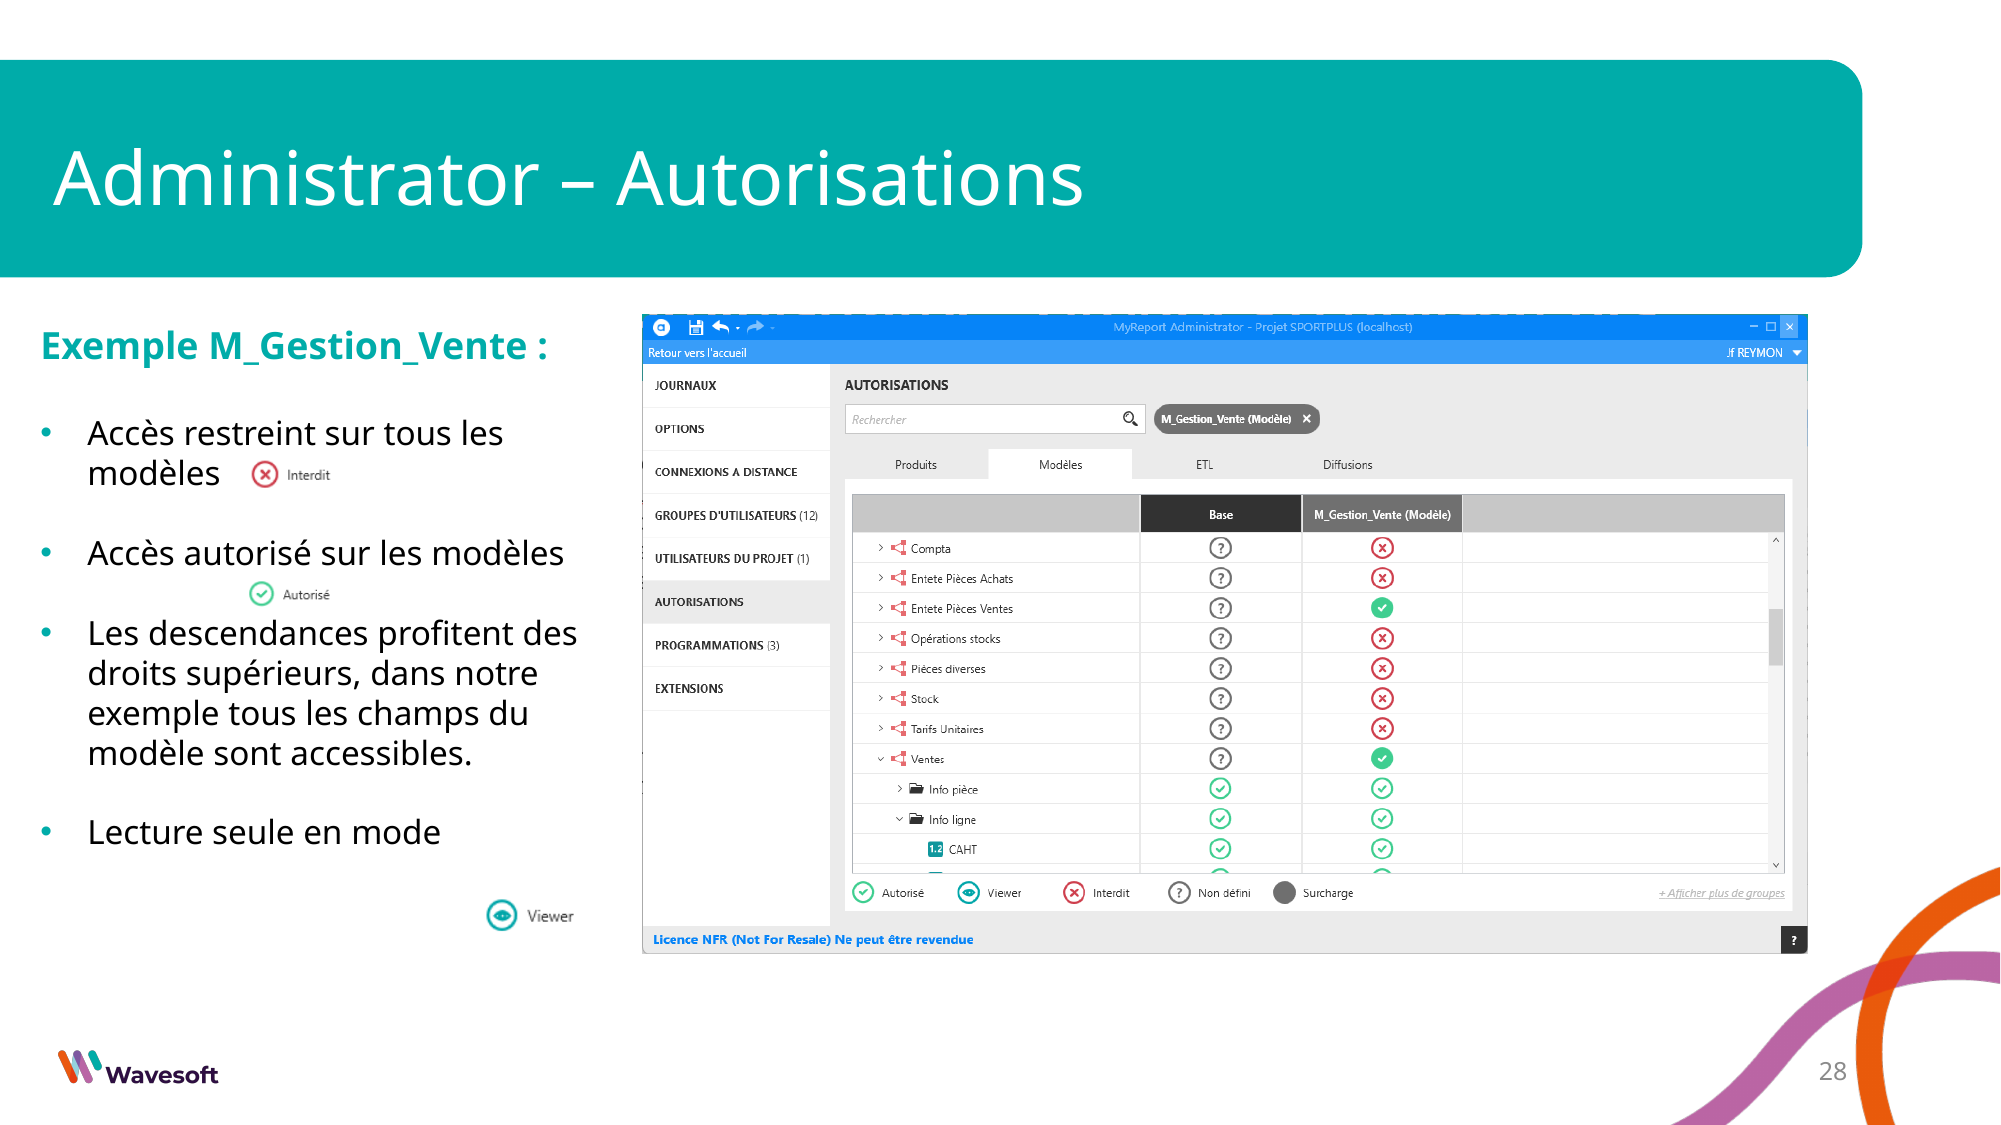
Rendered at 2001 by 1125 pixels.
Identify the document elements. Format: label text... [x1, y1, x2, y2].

title Administrator – Autorisations [38, 108, 1764, 230]
picture [244, 454, 336, 490]
picture [38, 1031, 237, 1103]
text_box Exemple M_Gestion_Vente : Accès restreint sur tous les modèles Accès autorisé sur les modèles Les descendances profitent des droits supérieurs, dans notre exemple tous les champs du modèle sont accessibles. Lecture seule en mode [25, 314, 600, 899]
picture [244, 574, 336, 611]
slide_number 28 [1412, 1042, 1863, 1103]
picture [642, 314, 2001, 1125]
picture [479, 893, 584, 935]
